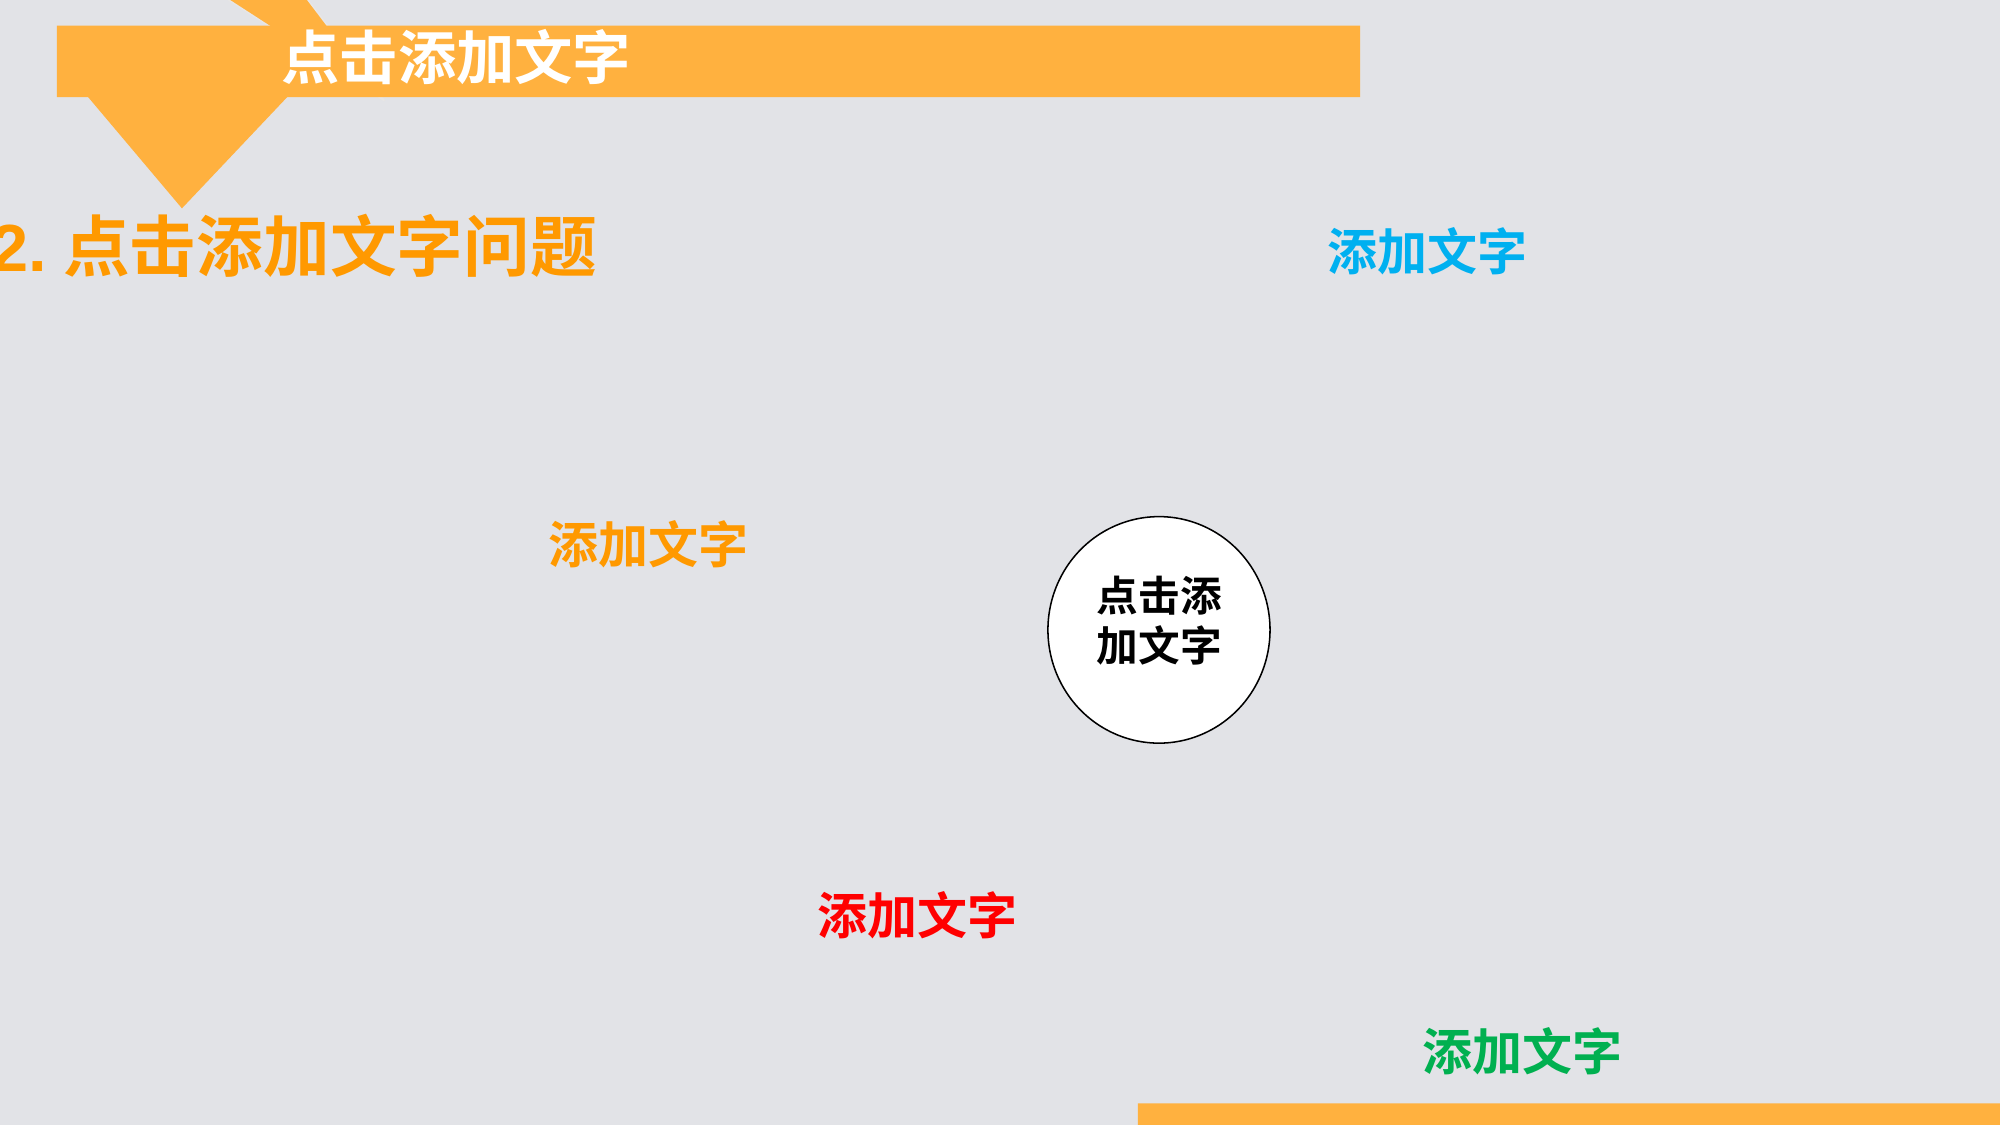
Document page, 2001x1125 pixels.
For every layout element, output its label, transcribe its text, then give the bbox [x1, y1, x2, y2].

text_box [1047, 516, 1260, 744]
text_box 点击添加文字 [266, 13, 1519, 99]
text_box 添加文字 [1313, 212, 1543, 288]
text_box 2.点击添加文字问题 [0, 197, 612, 292]
text_box 添加文字 [802, 877, 1033, 952]
text_box 添加文字 [1407, 1013, 1638, 1089]
text_box 添加文字 [534, 506, 764, 581]
text_box [56, 25, 266, 98]
text_box [1137, 1103, 2000, 1125]
text_box [85, 94, 290, 209]
text_box 点击添加文字 [1081, 561, 1268, 677]
